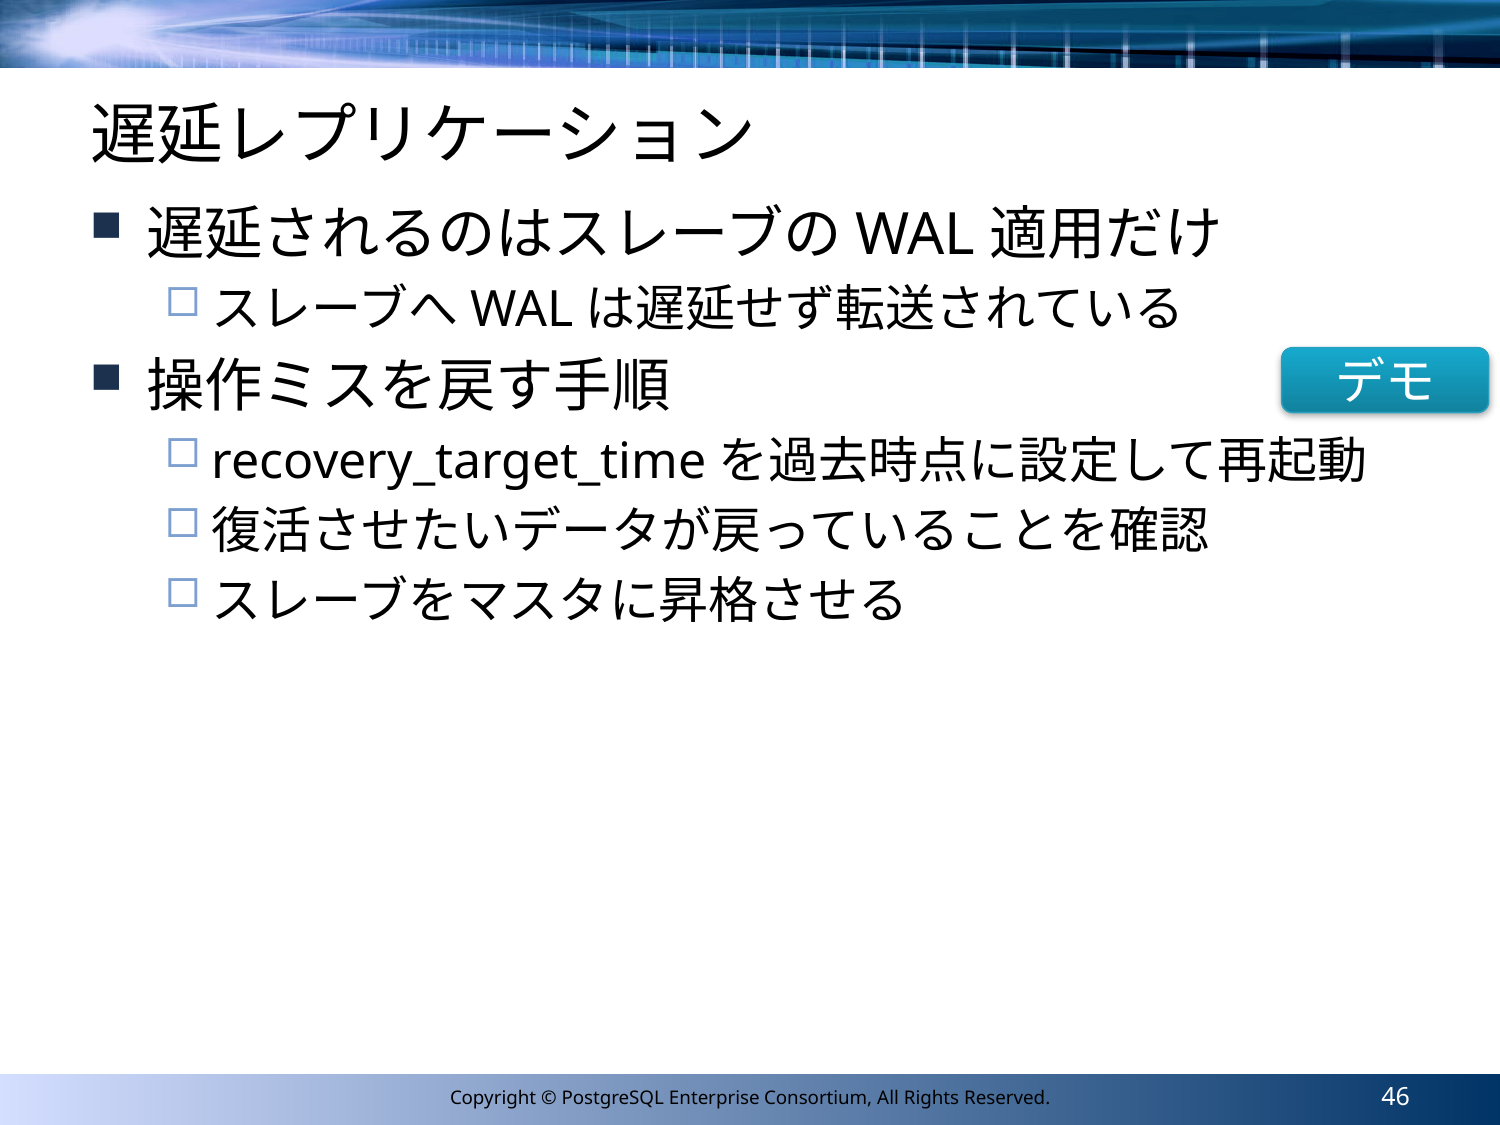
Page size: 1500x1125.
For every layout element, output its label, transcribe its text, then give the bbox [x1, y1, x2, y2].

text_box デモ [1280, 346, 1490, 414]
picture [0, 0, 1500, 68]
list 遅延されるのはスレーブのWAL適用だけ スレーブへWALは遅延せず転送されている 操作ミスを戻す手順 recovery_target_timeを過去時点に設定して再起動 復活させたいデータが戻っていることを確認 スレーブをマスタに昇格させる [74, 188, 1426, 1016]
title 遅延レプリケーション [74, 81, 1426, 183]
slide_number 46 [1074, 1074, 1426, 1123]
